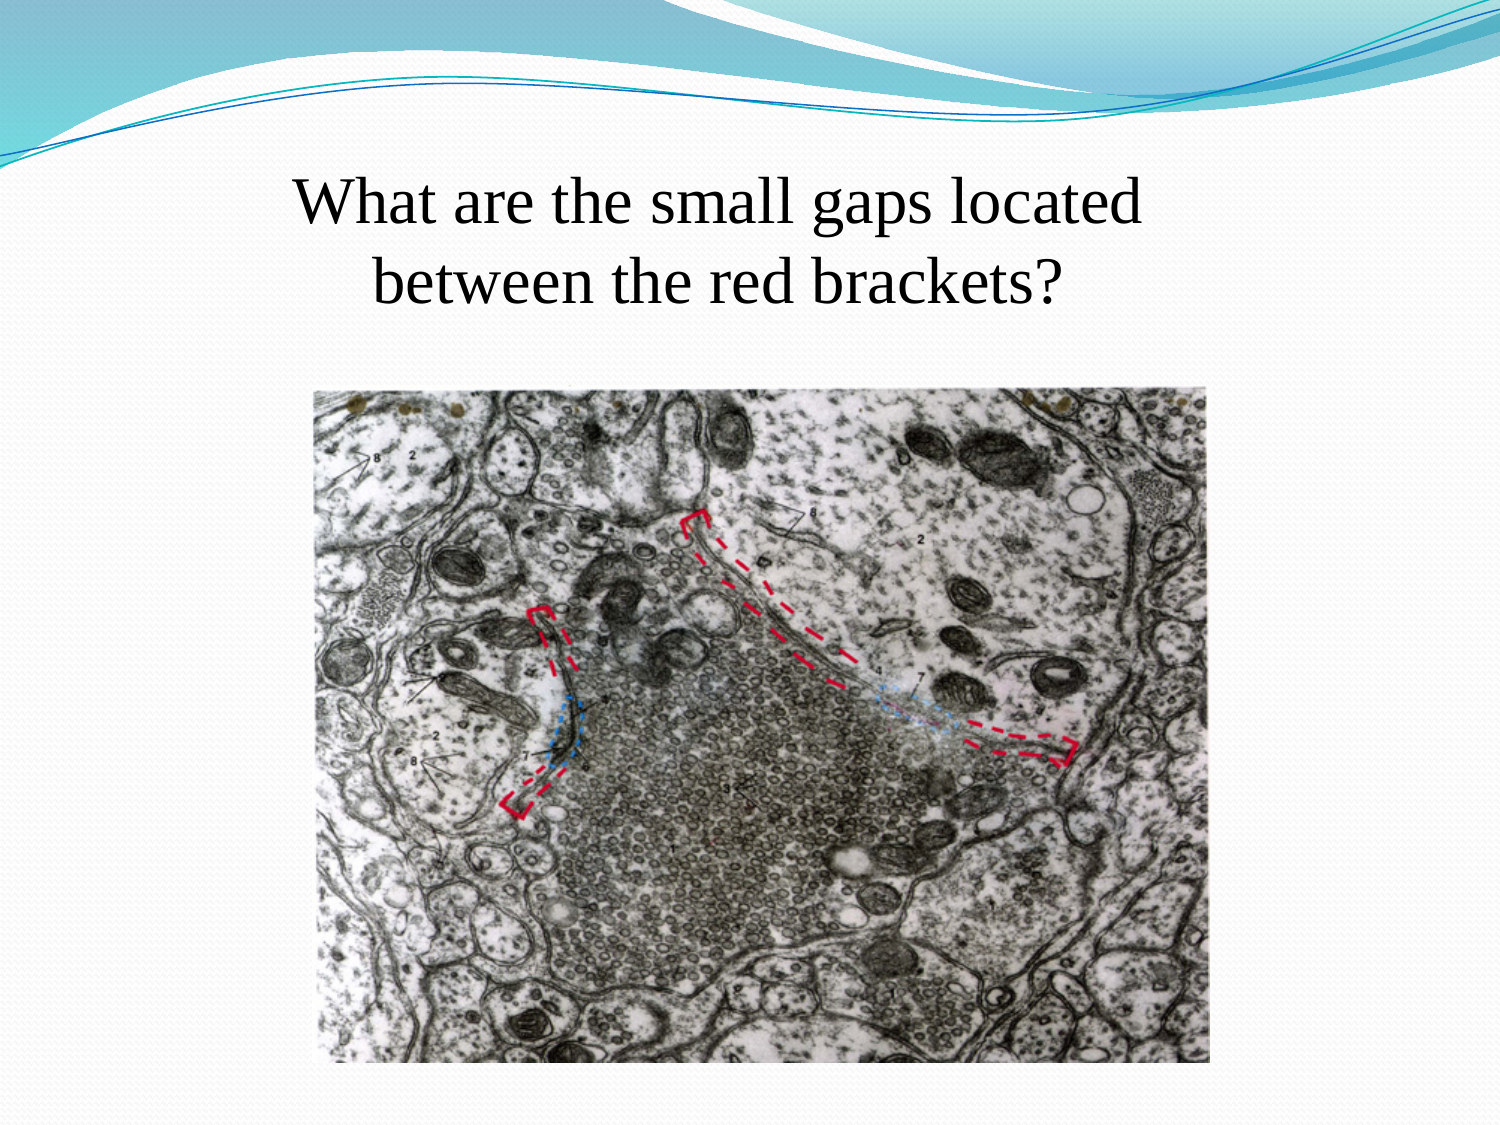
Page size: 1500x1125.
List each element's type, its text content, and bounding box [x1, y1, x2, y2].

picture [312, 384, 1210, 1063]
text_box What are the small gaps located between the red brackets? [199, 149, 1238, 325]
